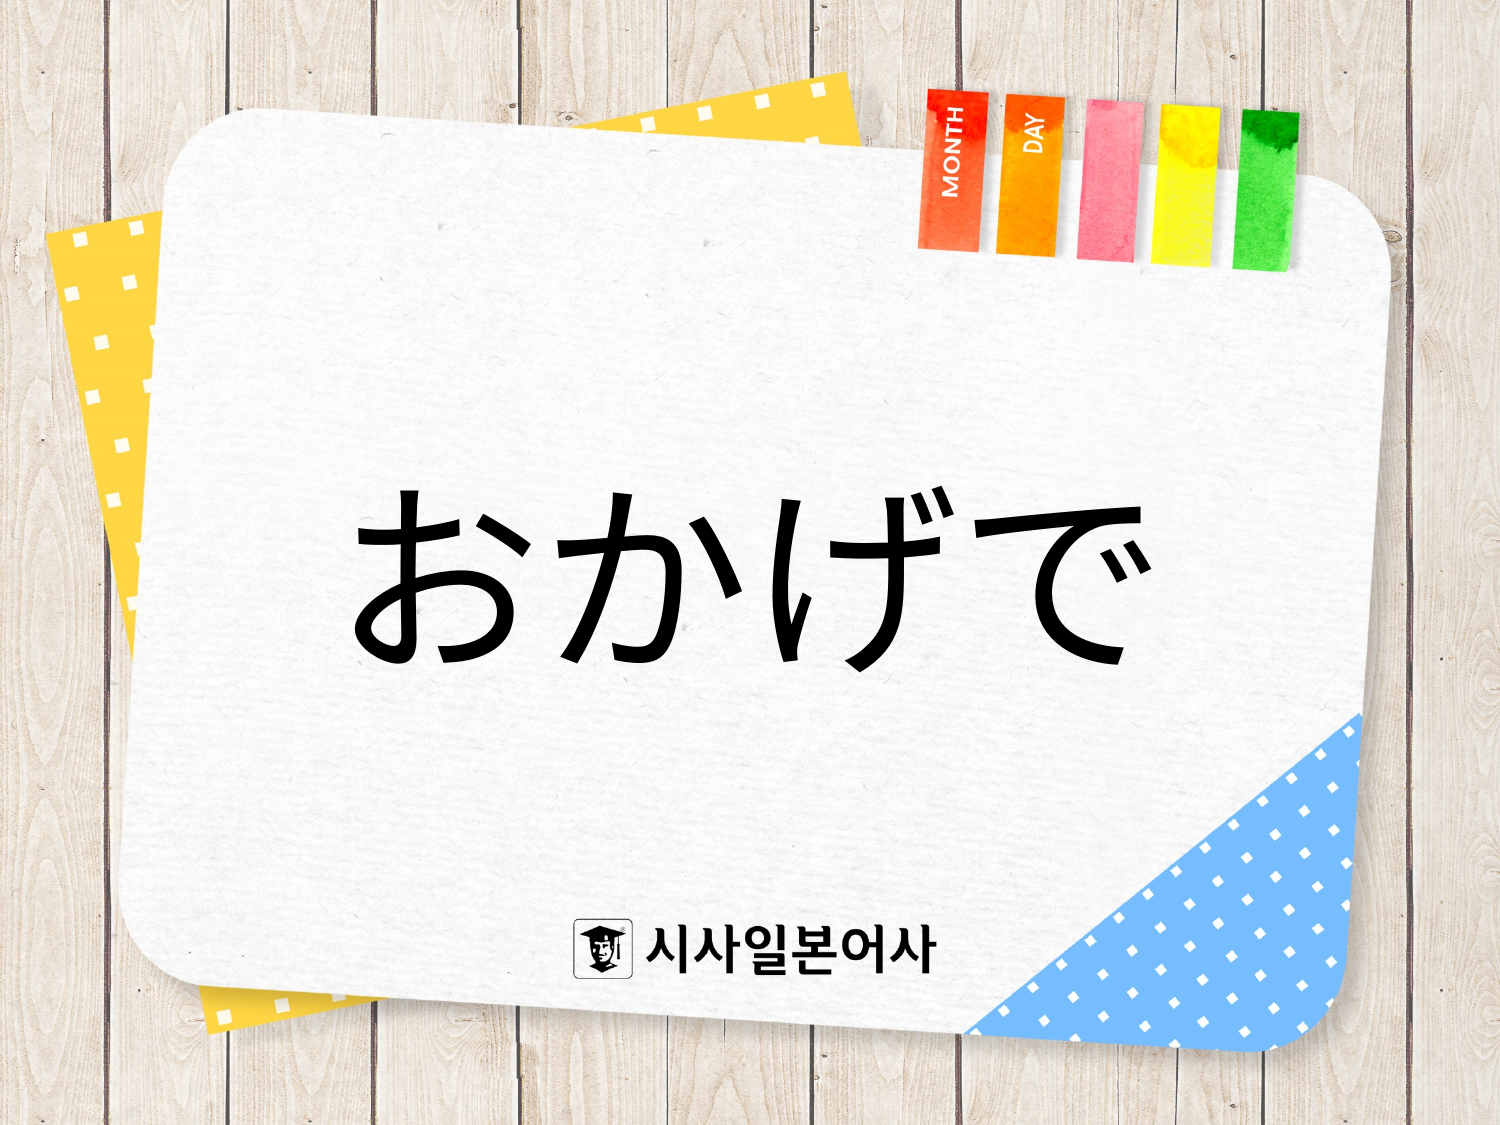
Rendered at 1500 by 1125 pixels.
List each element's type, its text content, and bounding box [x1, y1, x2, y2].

picture [0, 0, 1500, 1125]
title おかげで [75, 338, 1425, 811]
